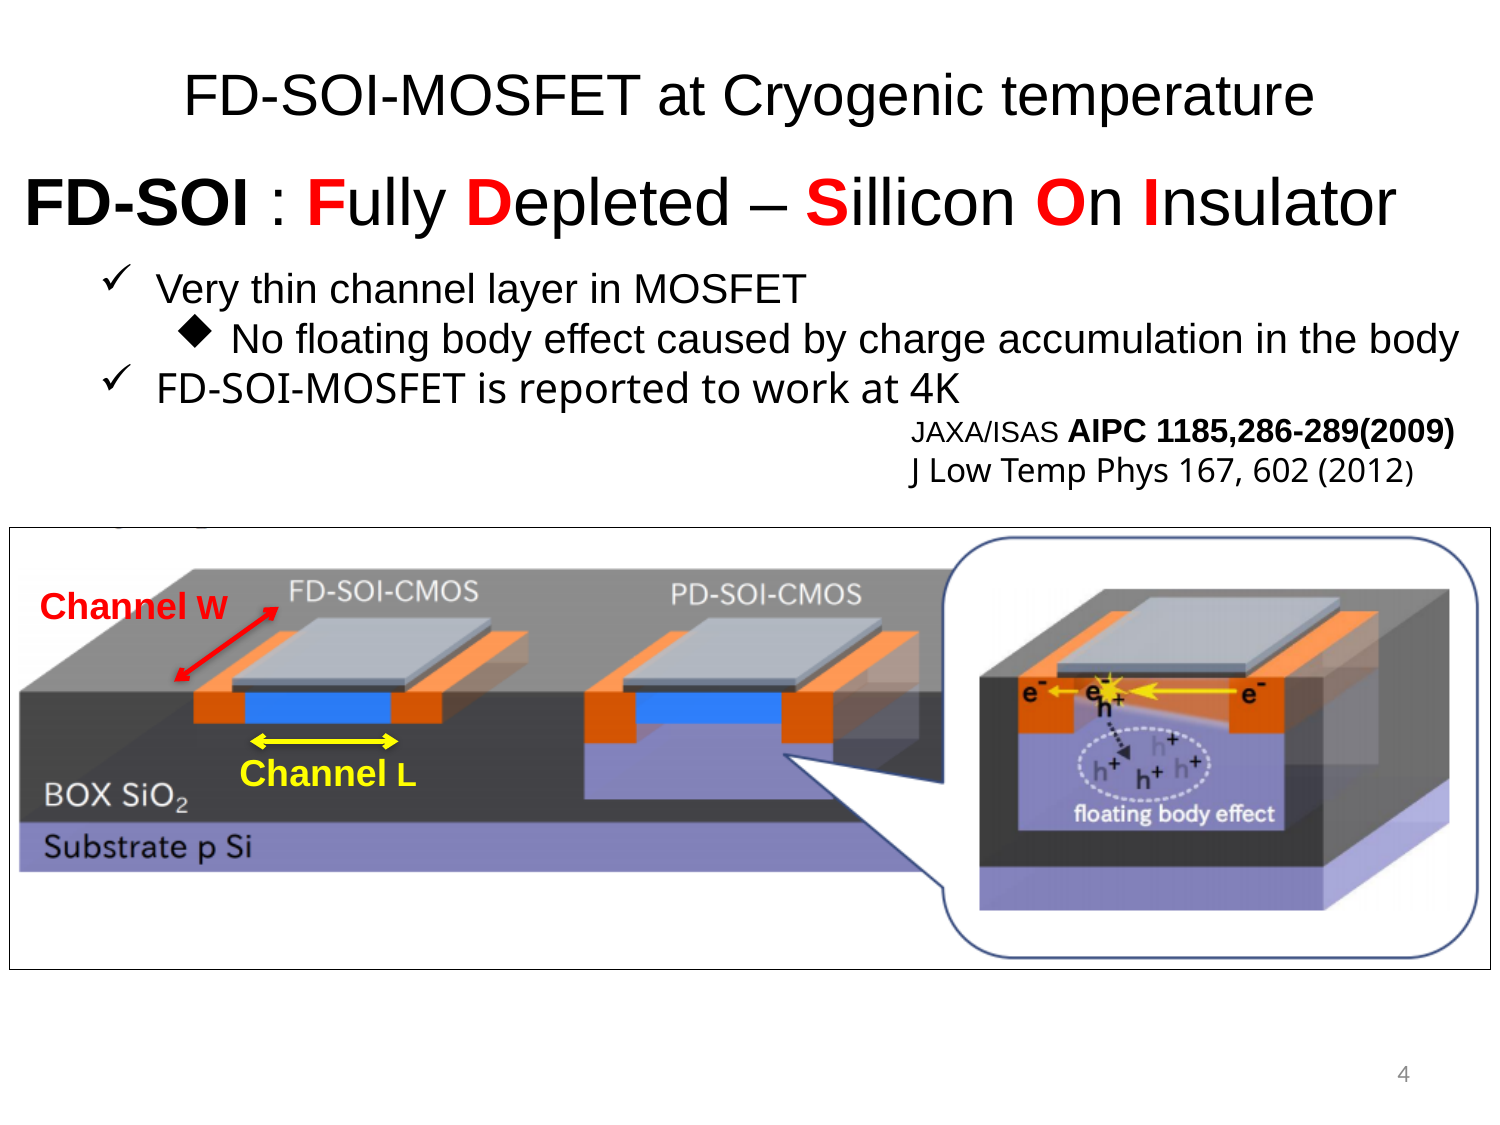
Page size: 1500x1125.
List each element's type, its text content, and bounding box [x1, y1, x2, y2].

text_box FD-SOI : Fully Depleted – Sillicon On Insulator Very thin channel layer in MOSFET No floating body effect caused by charge accumulation in the body FD-SOI-MOSFET is reported to work at 4K [9, 151, 1497, 419]
text_box JAXA/ISAS AIPC 1185,286-289(2009) J Low Temp Phys 167, 602 (2012) [896, 402, 1471, 497]
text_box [9, 527, 1491, 970]
slide_number 4 [1074, 1042, 1425, 1103]
title FD-SOI-MOSFET at Cryogenic temperature [75, 45, 1425, 139]
